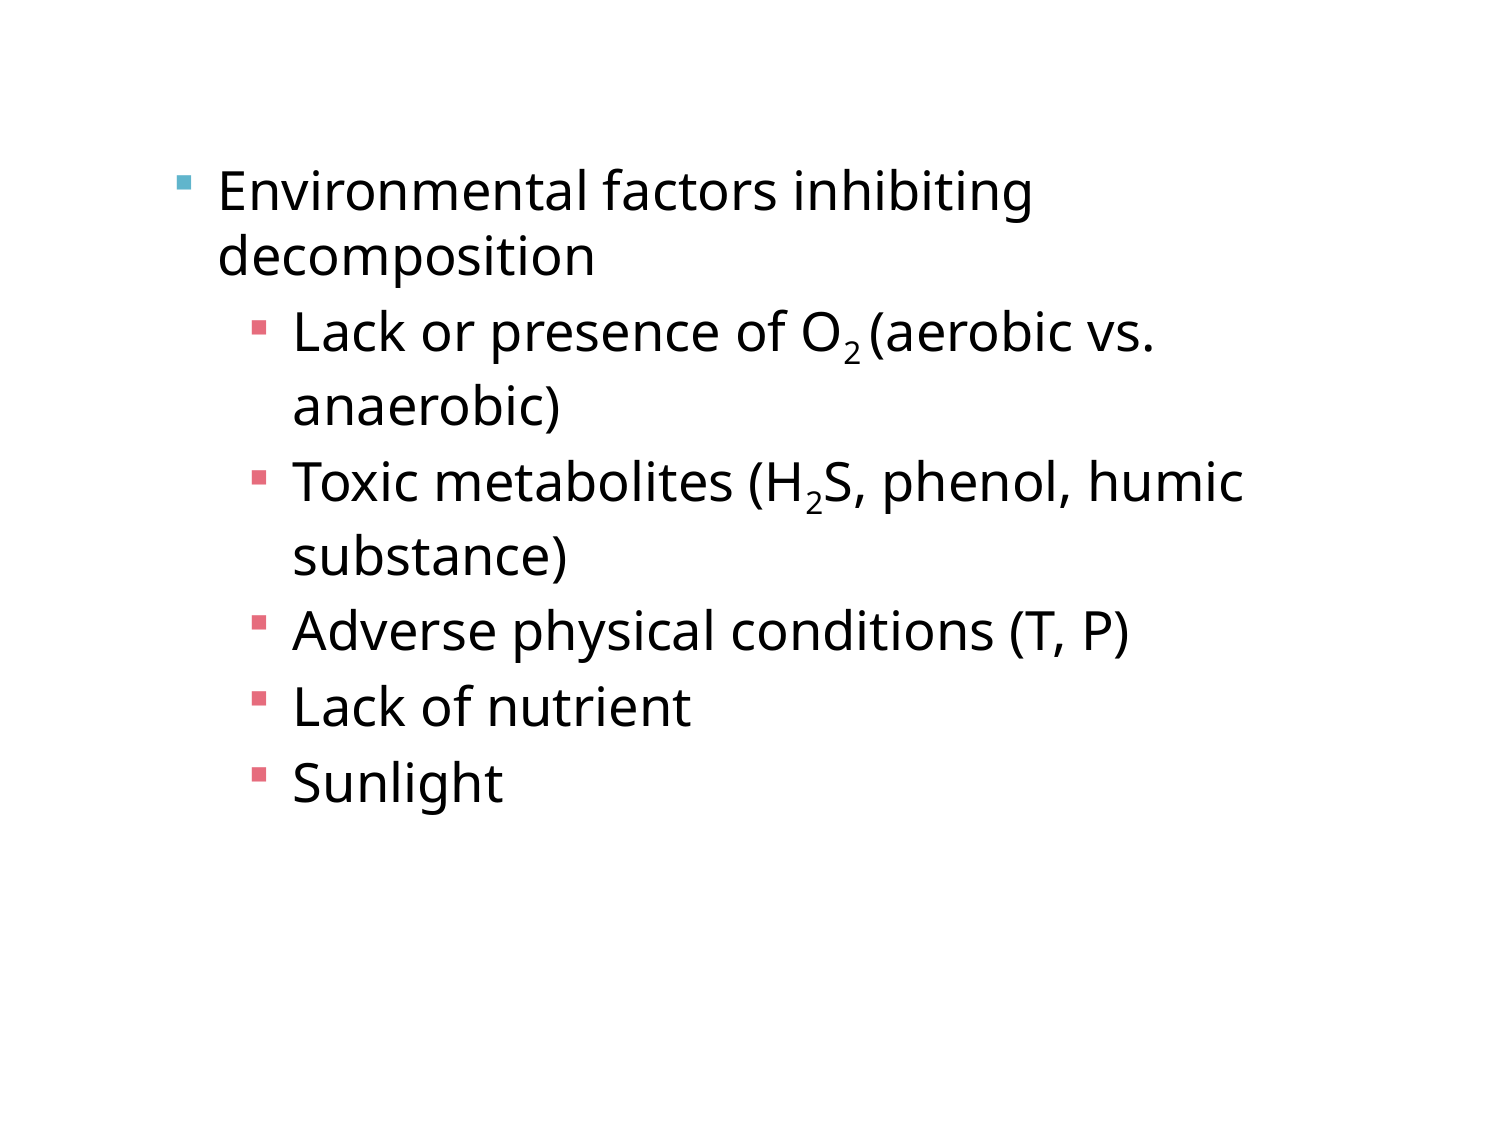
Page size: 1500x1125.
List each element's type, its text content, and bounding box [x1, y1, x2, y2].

text_box Environmental factors inhibiting decomposition Lack or presence of O2 (aerobic vs. anaerobic) Toxic metabolites (H2S, phenol, humic substance) Adverse physical conditions (T, P) Lack of nutrient Sunlight [83, 149, 1418, 821]
